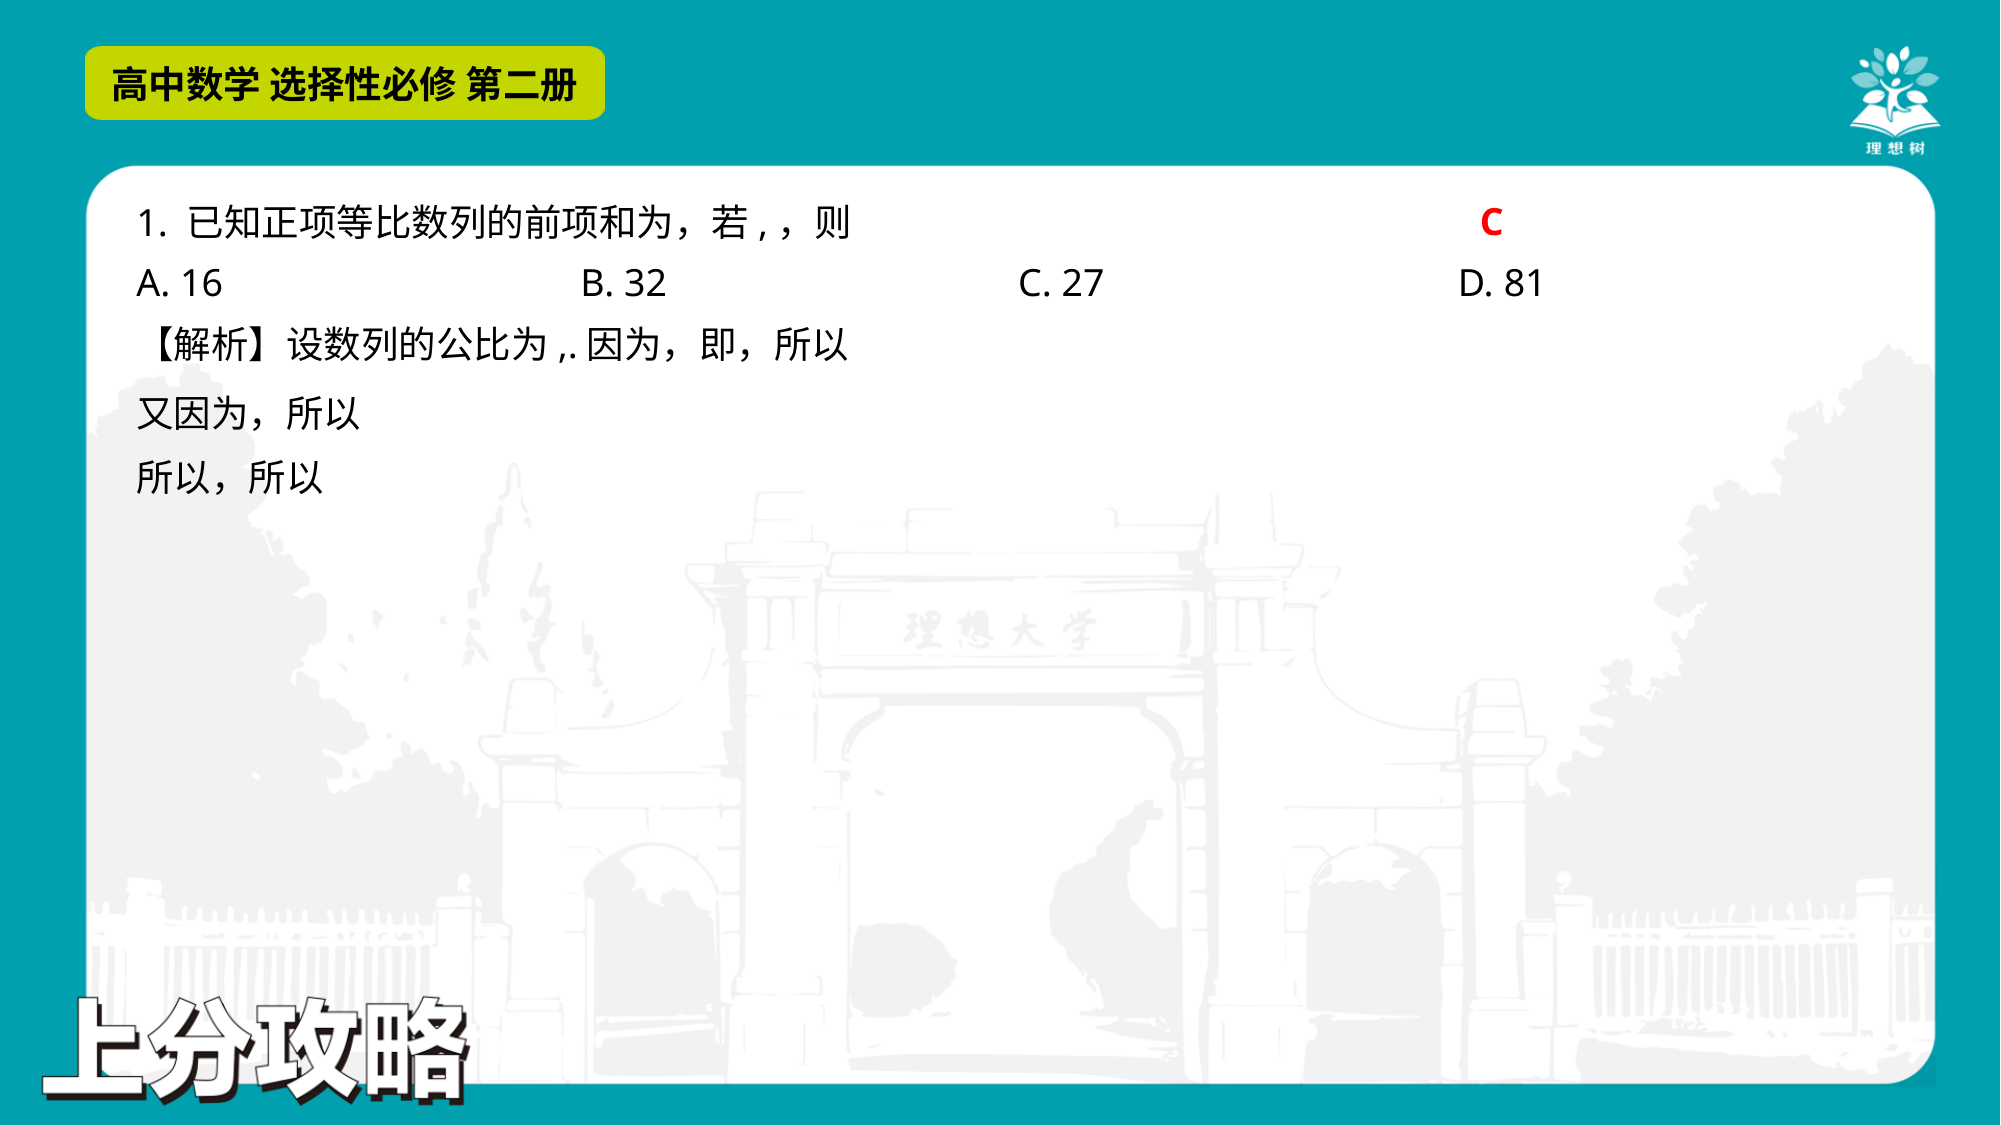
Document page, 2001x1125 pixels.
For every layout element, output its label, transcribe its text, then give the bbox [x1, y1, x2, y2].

text_box C [1464, 176, 1519, 237]
picture [0, 0, 2000, 1125]
text_box A. 16 B. 32 C. 27 D. 81 [136, 237, 1865, 297]
